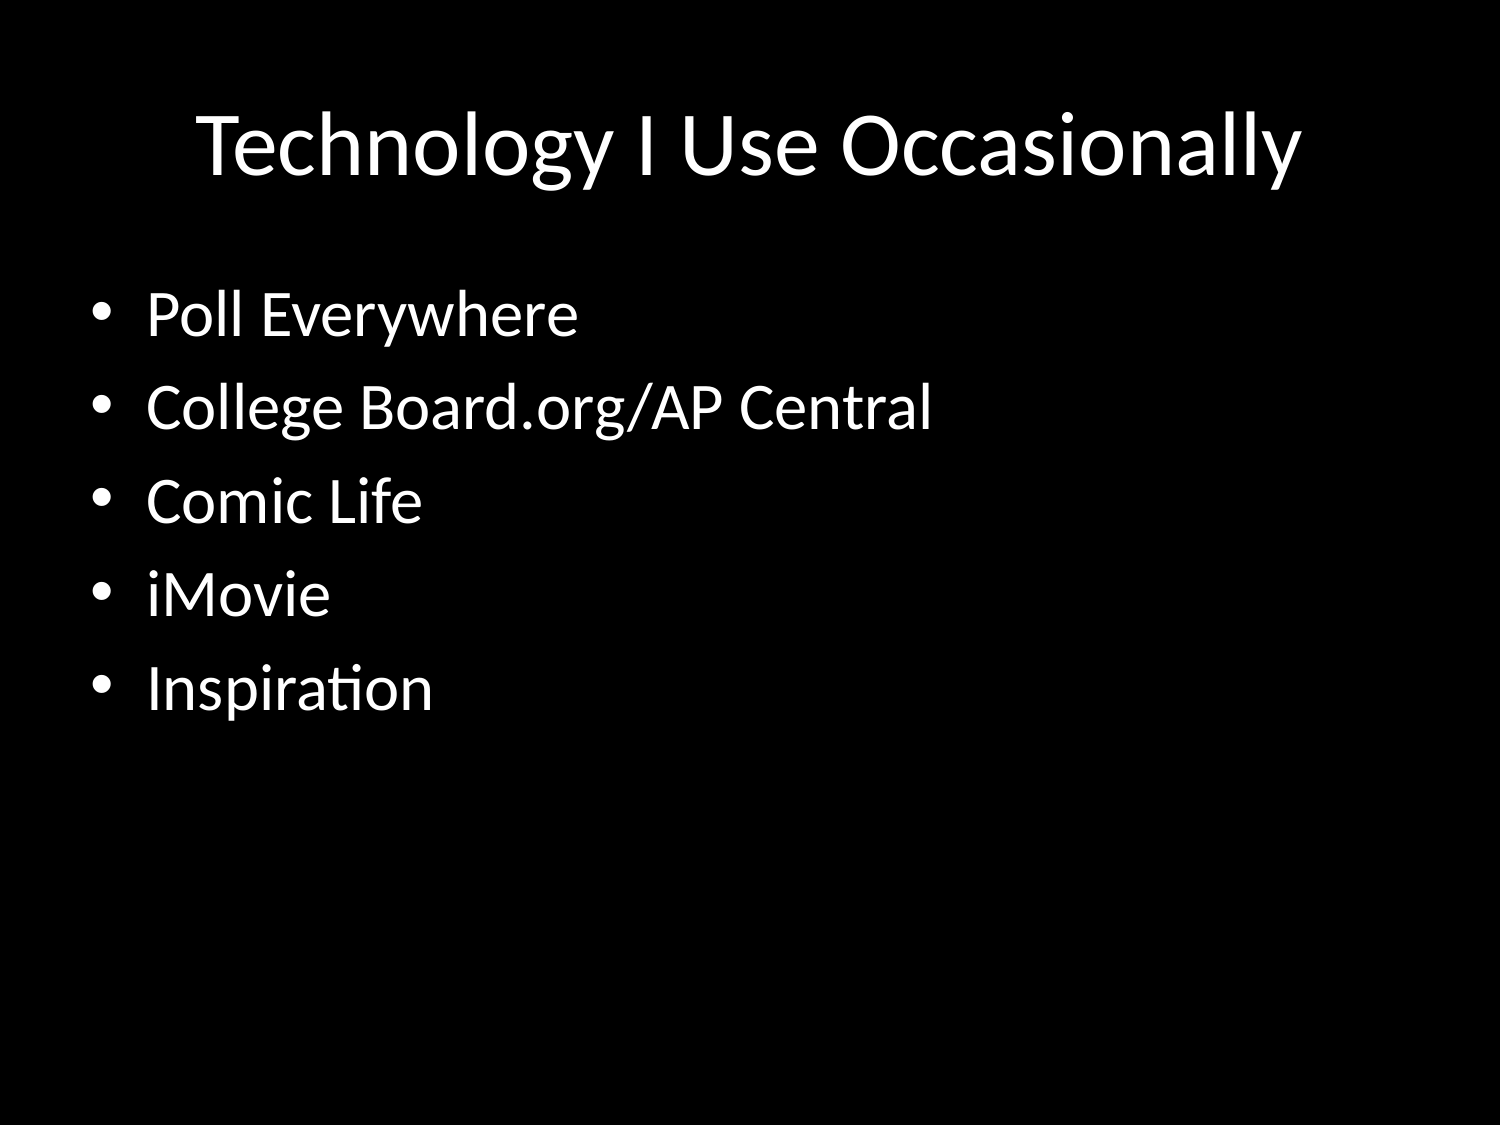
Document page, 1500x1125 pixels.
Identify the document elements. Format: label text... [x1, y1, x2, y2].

list Poll Everywhere College Board.org/AP Central Comic Life iMovie Inspiration [75, 262, 1425, 1005]
title Technology I Use Occasionally [75, 45, 1425, 233]
